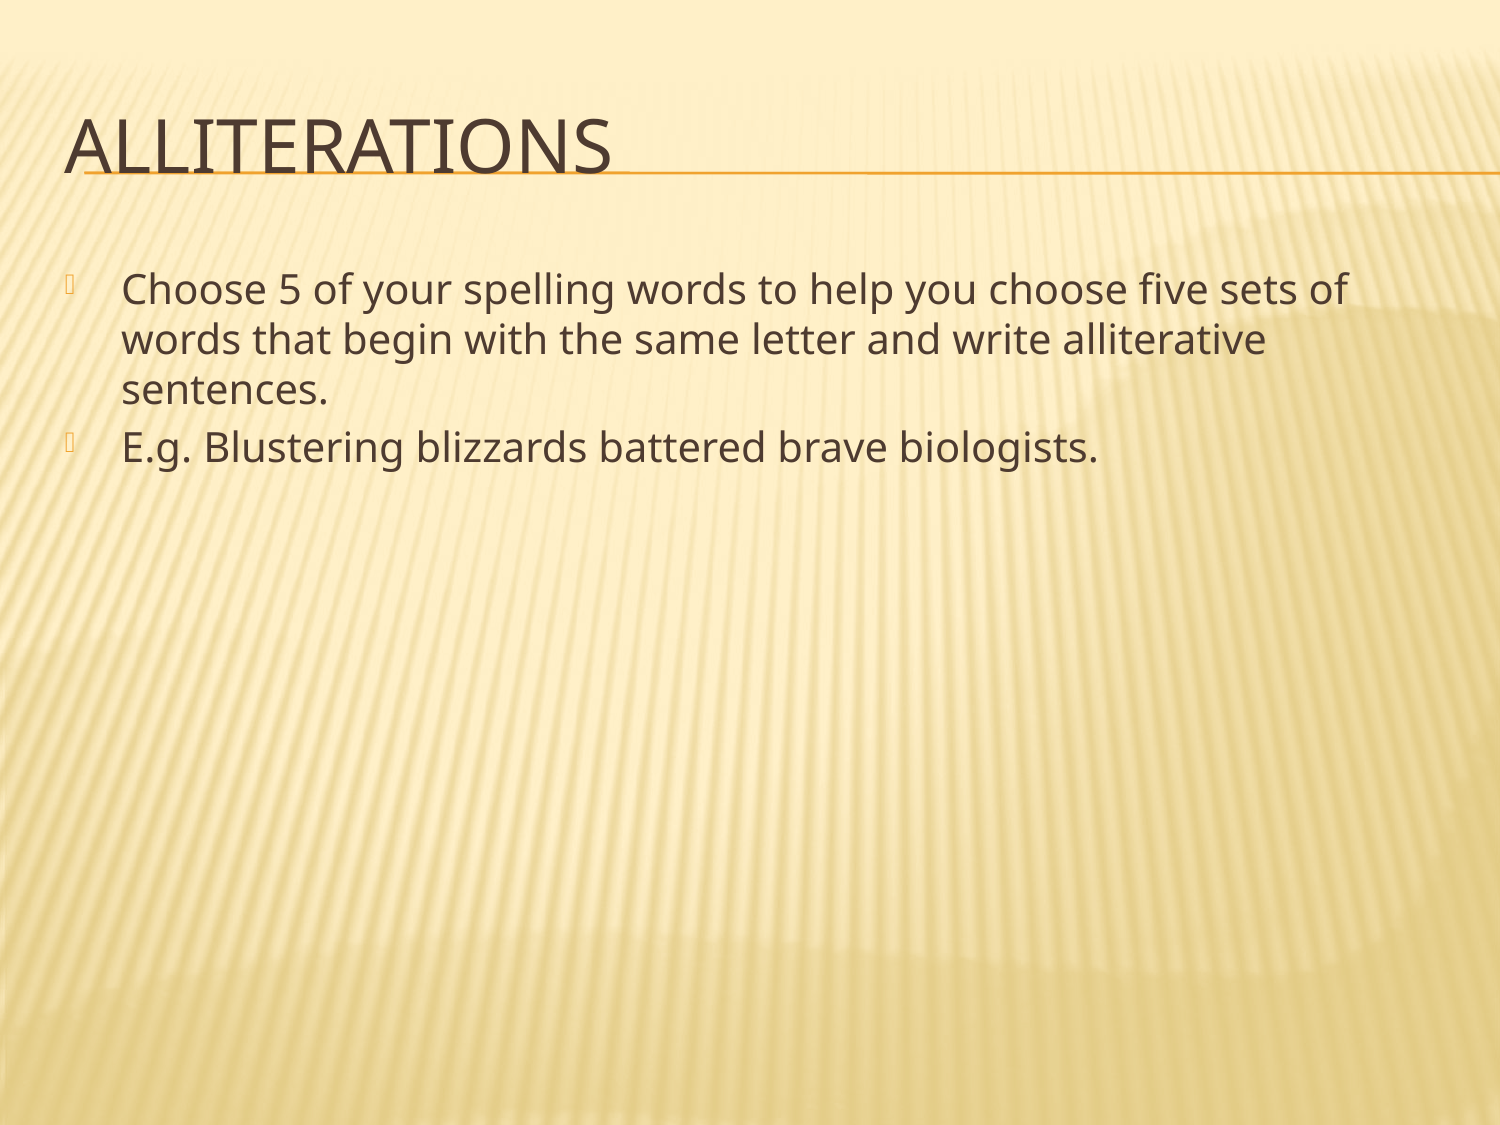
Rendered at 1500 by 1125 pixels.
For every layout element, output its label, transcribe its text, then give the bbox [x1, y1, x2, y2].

title Alliterations [50, 75, 1475, 213]
list Choose 5 of your spelling words to help you choose five sets of words that begin with the same letter and write alliterative sentences. E.g. Blustering blizzards battered brave biologists. [50, 254, 1475, 998]
